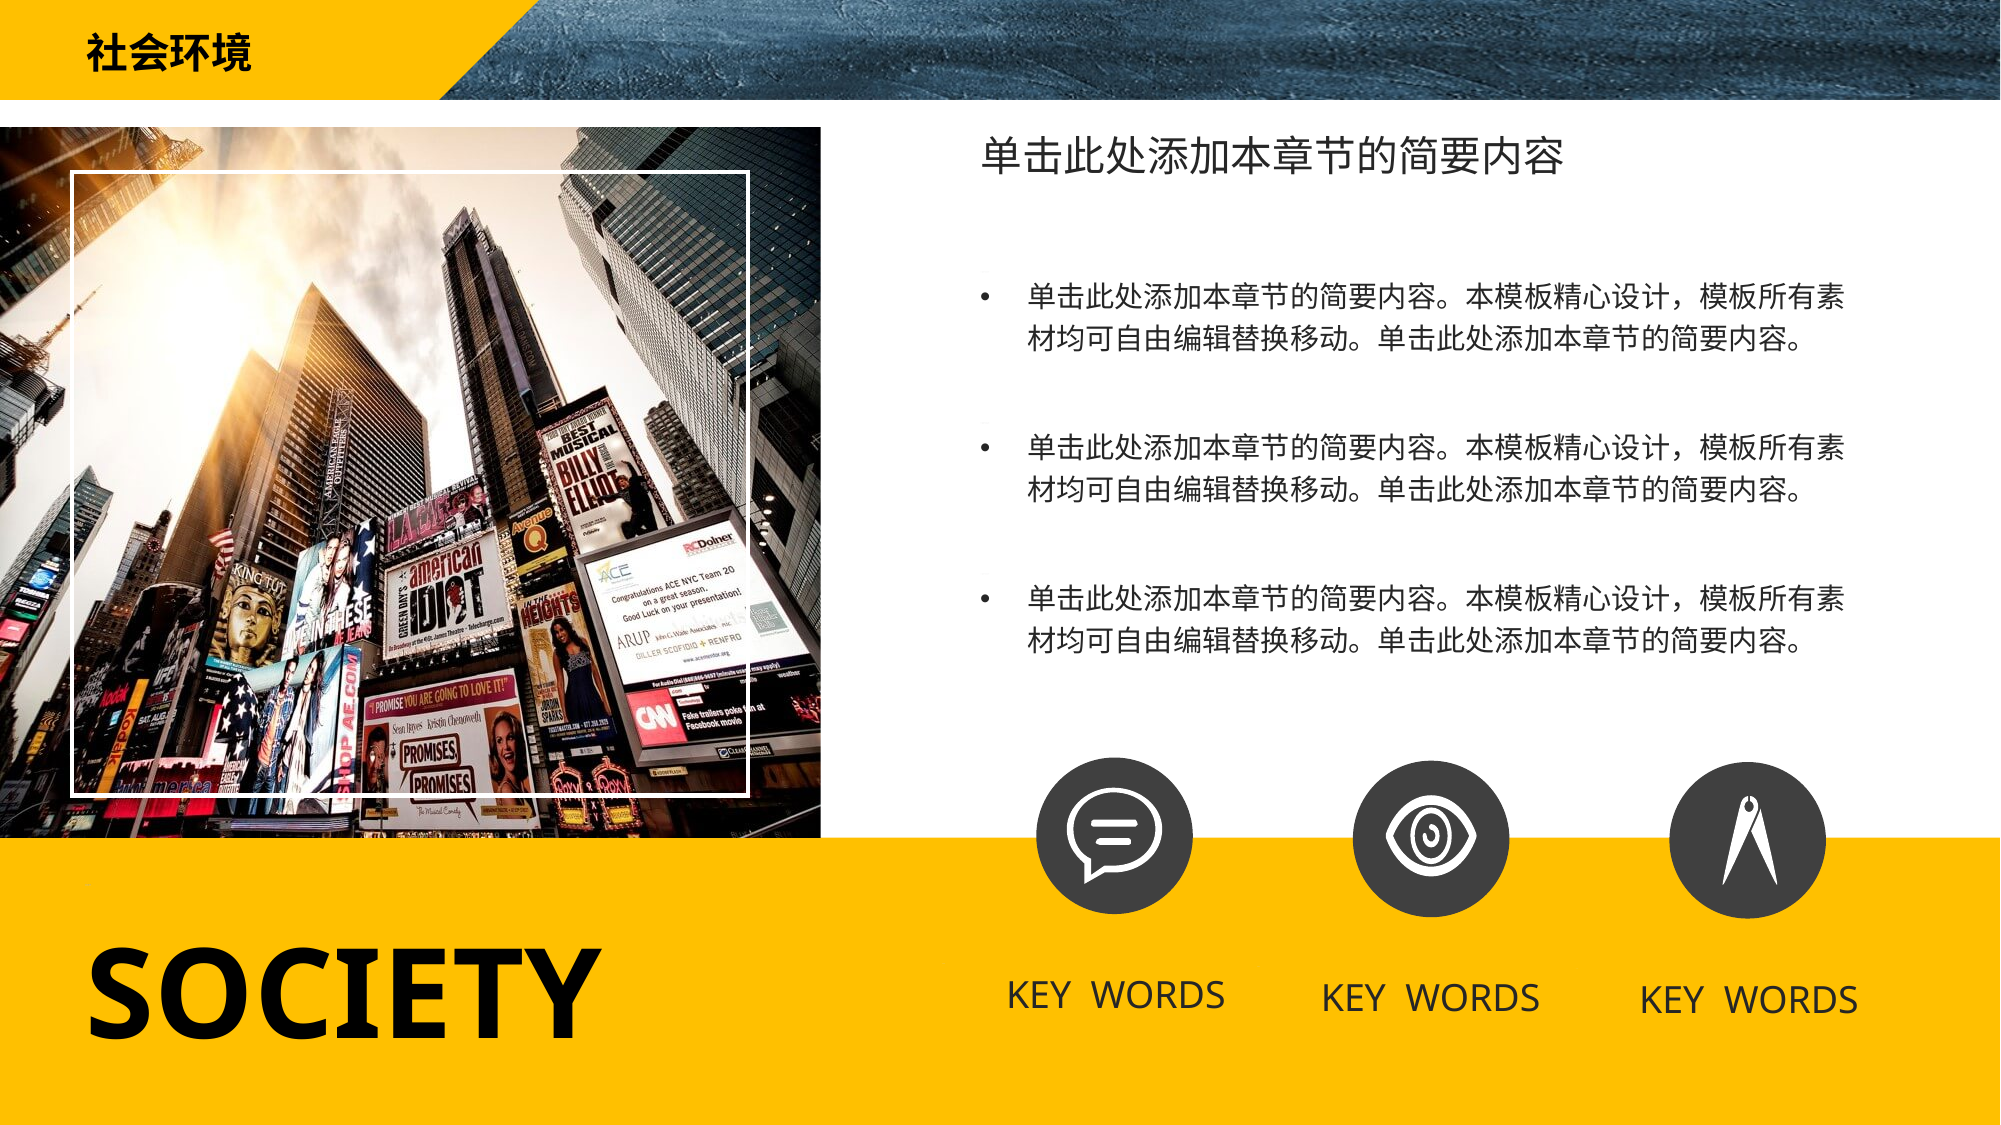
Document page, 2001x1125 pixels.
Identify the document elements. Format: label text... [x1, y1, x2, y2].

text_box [1722, 796, 1778, 885]
text_box KEY WORDS [1575, 968, 1933, 1028]
text_box 单击此处添加本章节的简要内容。本模板精心设计，模板所有素材均可自由编辑替换移动。单击此处添加本章节的简要内容。 [980, 573, 1868, 658]
text_box [71, 171, 749, 797]
text_box 单击此处添加本章节的简要内容 [980, 129, 1802, 180]
text_box KEY WORDS [1256, 966, 1615, 1027]
text_box [0, 837, 2000, 1125]
text_box 社会环境 [71, 19, 674, 84]
text_box [1066, 787, 1163, 884]
text_box SOCIETY [85, 883, 772, 1064]
text_box [1036, 758, 1193, 914]
text_box 单击此处添加本章节的简要内容。本模板精心设计，模板所有素材均可自由编辑替换移动。单击此处添加本章节的简要内容。 [980, 422, 1868, 507]
picture [440, 0, 2001, 100]
text_box [0, 126, 822, 839]
text_box 单击此处添加本章节的简要内容。本模板精心设计，模板所有素材均可自由编辑替换移动。单击此处添加本章节的简要内容。 [980, 271, 1868, 356]
text_box [1385, 795, 1477, 877]
text_box KEY WORDS [941, 963, 1300, 1024]
text_box [1353, 761, 1509, 917]
text_box [1669, 762, 1826, 919]
